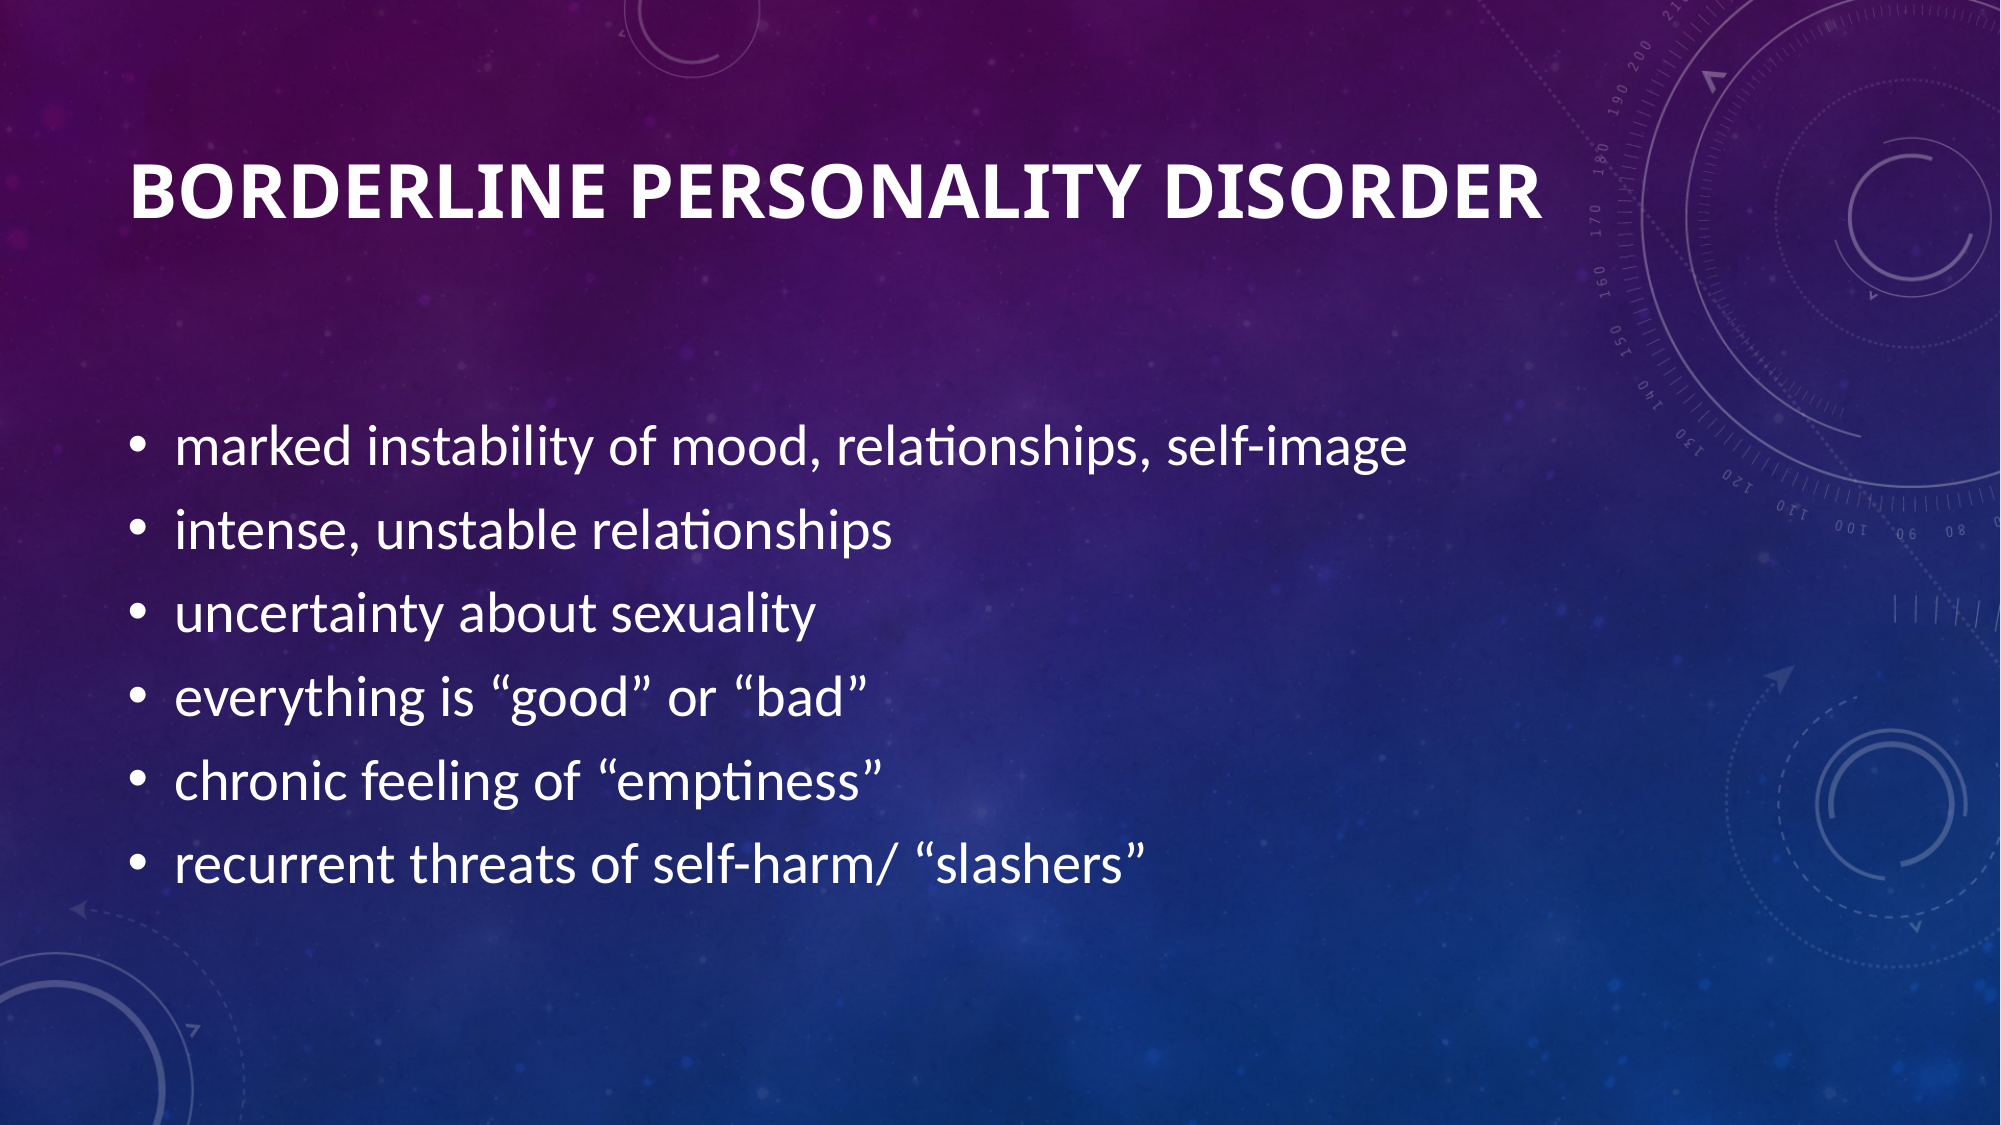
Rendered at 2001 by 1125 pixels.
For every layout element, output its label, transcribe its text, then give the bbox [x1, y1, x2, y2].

list marked instability of mood, relationships, self-image intense, unstable relationships uncertainty about sexuality everything is “good” or “bad” chronic feeling of “emptiness” recurrent threats of self-harm/ “slashers” [112, 291, 1562, 1021]
title Borderline Personality Disorder [112, 99, 1775, 277]
picture [0, 0, 2001, 1125]
